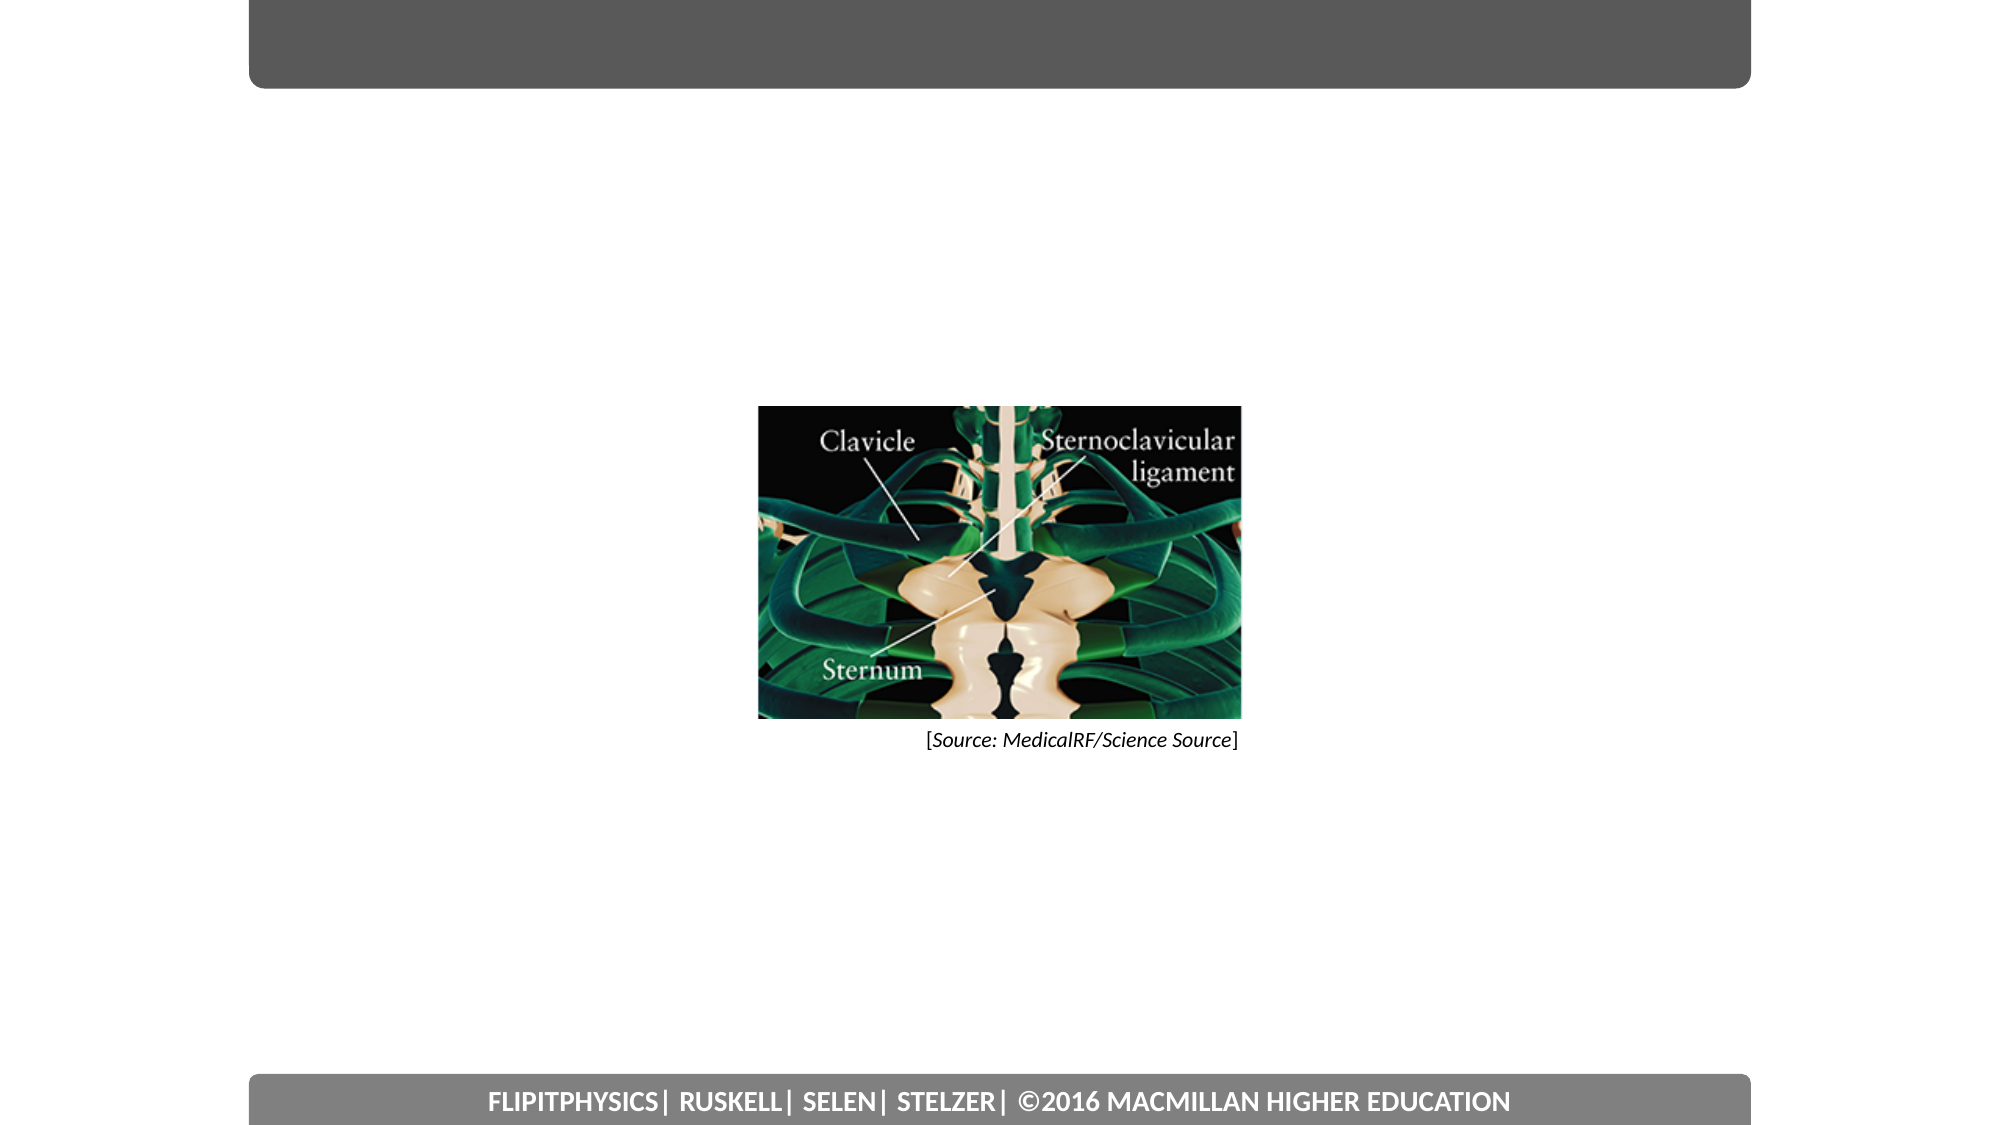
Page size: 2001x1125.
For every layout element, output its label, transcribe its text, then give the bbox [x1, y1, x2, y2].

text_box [249, 1074, 1750, 1125]
text_box [Source: MedicalRF/Science Source] [767, 718, 1254, 760]
picture [756, 406, 1243, 719]
text_box [248, 0, 1752, 89]
